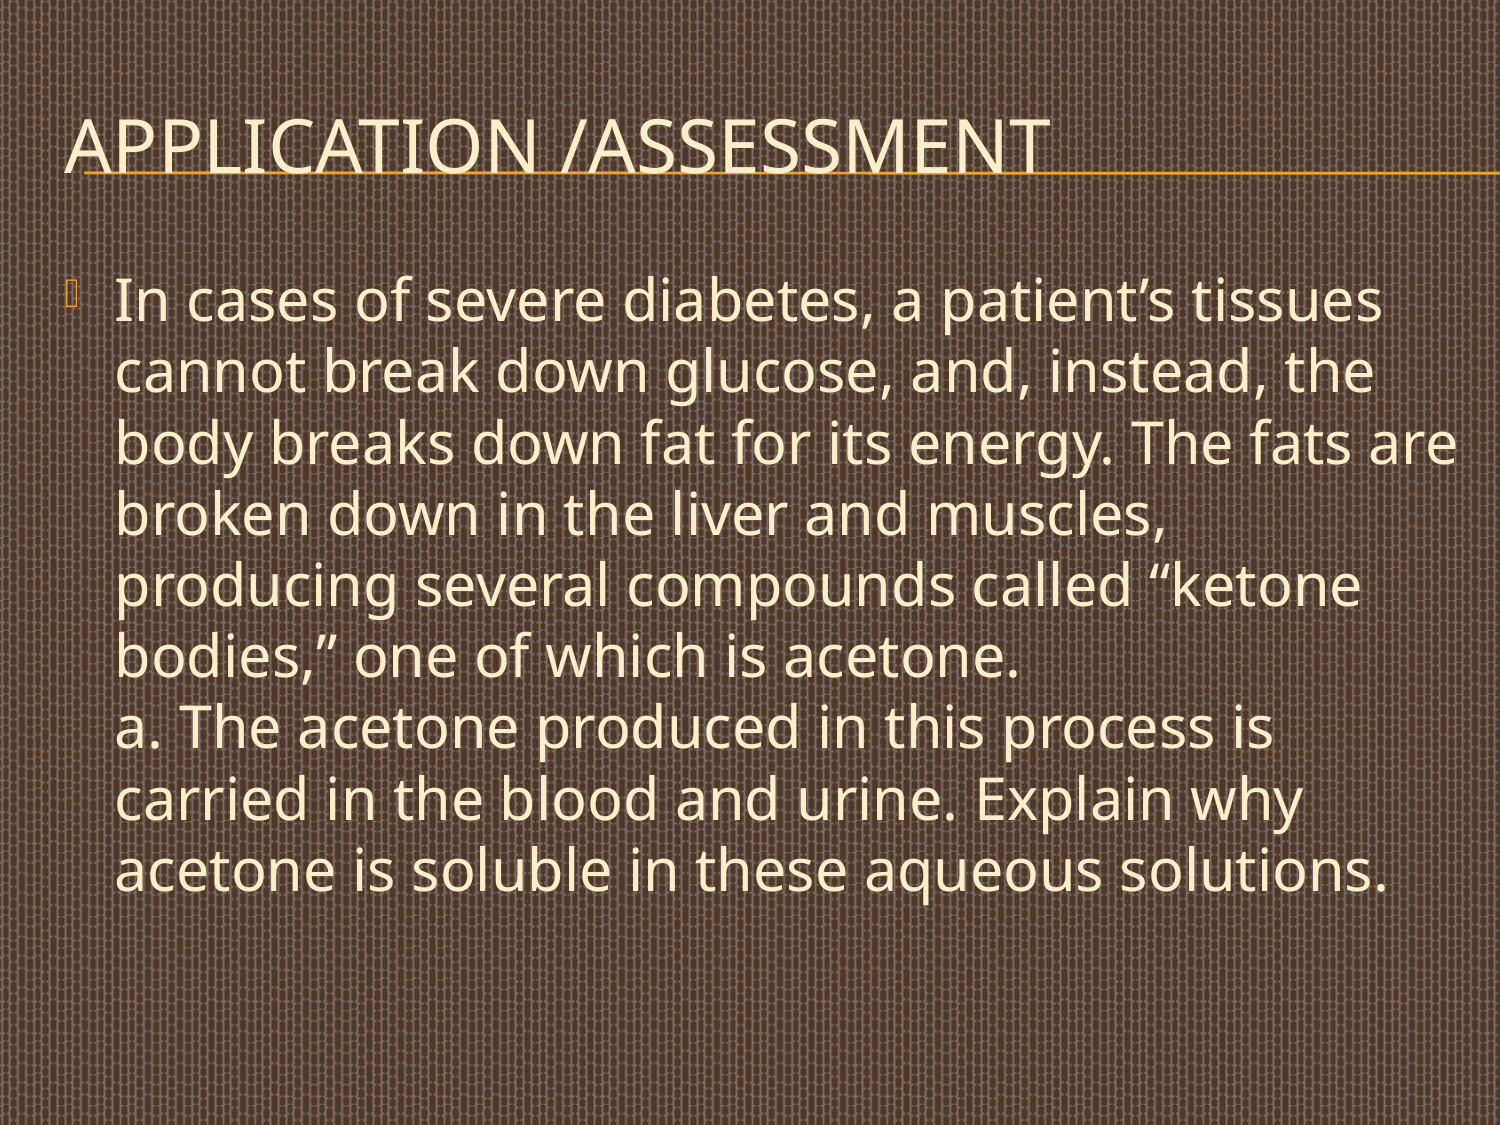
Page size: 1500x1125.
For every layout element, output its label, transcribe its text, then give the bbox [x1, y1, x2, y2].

title Application /assessment [50, 75, 1475, 213]
list In cases of severe diabetes, a patient’s tissues cannot break down glucose, and, instead, the body breaks down fat for its energy. The fats are broken down in the liver and muscles, producing several compounds called “ketone bodies,” one of which is acetone. a. The acetone produced in this process is carried in the blood and urine. Explain why acetone is soluble in these aqueous solutions. [50, 254, 1475, 998]
